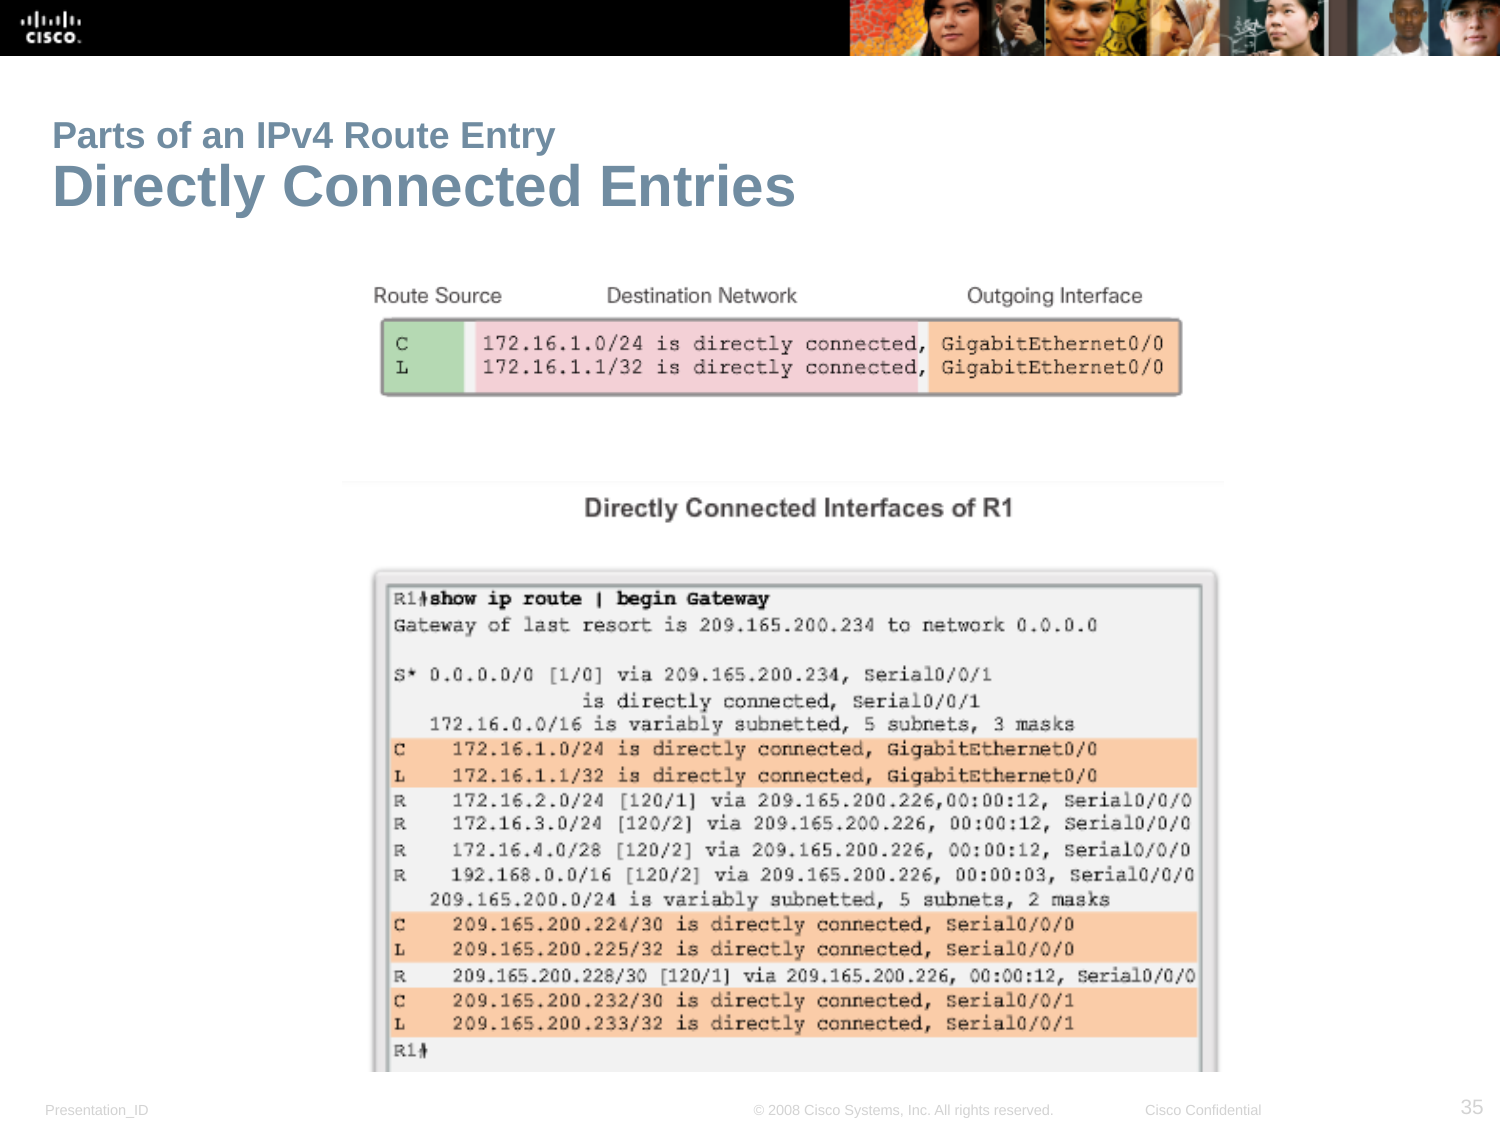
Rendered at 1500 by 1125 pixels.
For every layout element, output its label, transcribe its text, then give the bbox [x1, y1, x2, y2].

picture [342, 480, 1225, 1072]
title Parts of an IPv4 Route Entry Directly Connected Entries [38, 80, 1426, 227]
picture [342, 242, 1222, 427]
picture [0, 0, 1500, 56]
